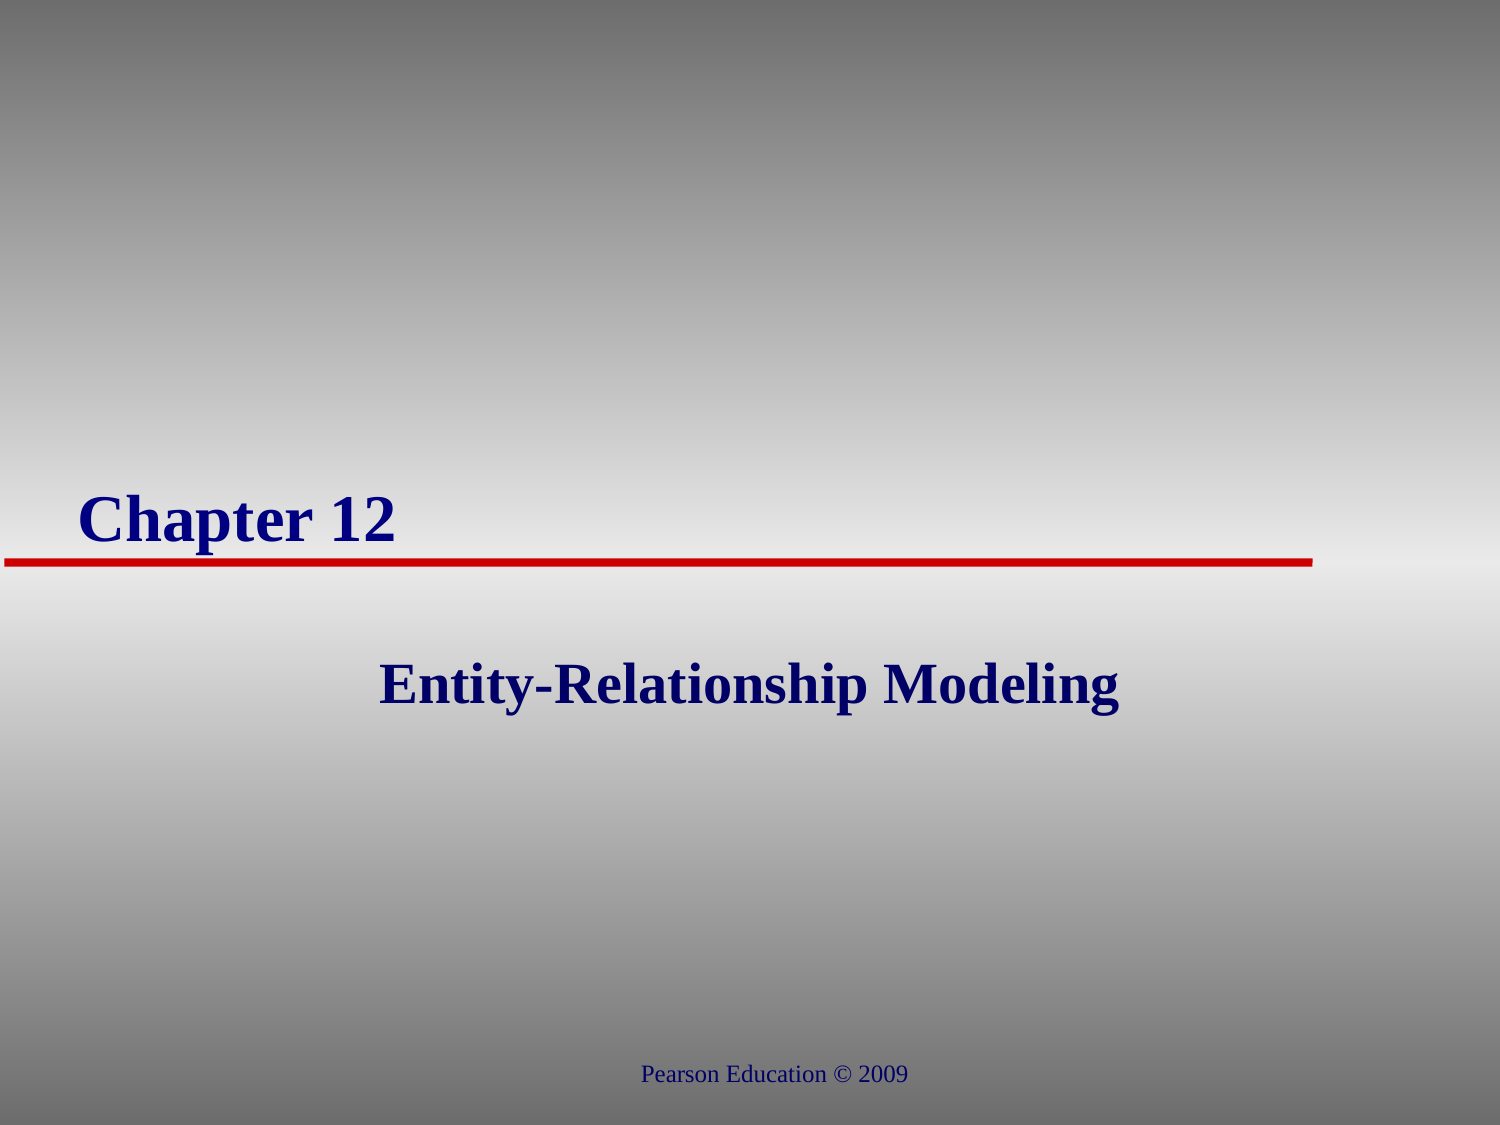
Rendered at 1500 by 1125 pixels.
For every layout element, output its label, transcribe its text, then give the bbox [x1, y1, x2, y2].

subtitle Entity-Relationship Modeling [224, 637, 1276, 926]
text_box Pearson Education © 2009 [512, 1050, 1038, 1095]
title Chapter 12 [62, 374, 1338, 563]
